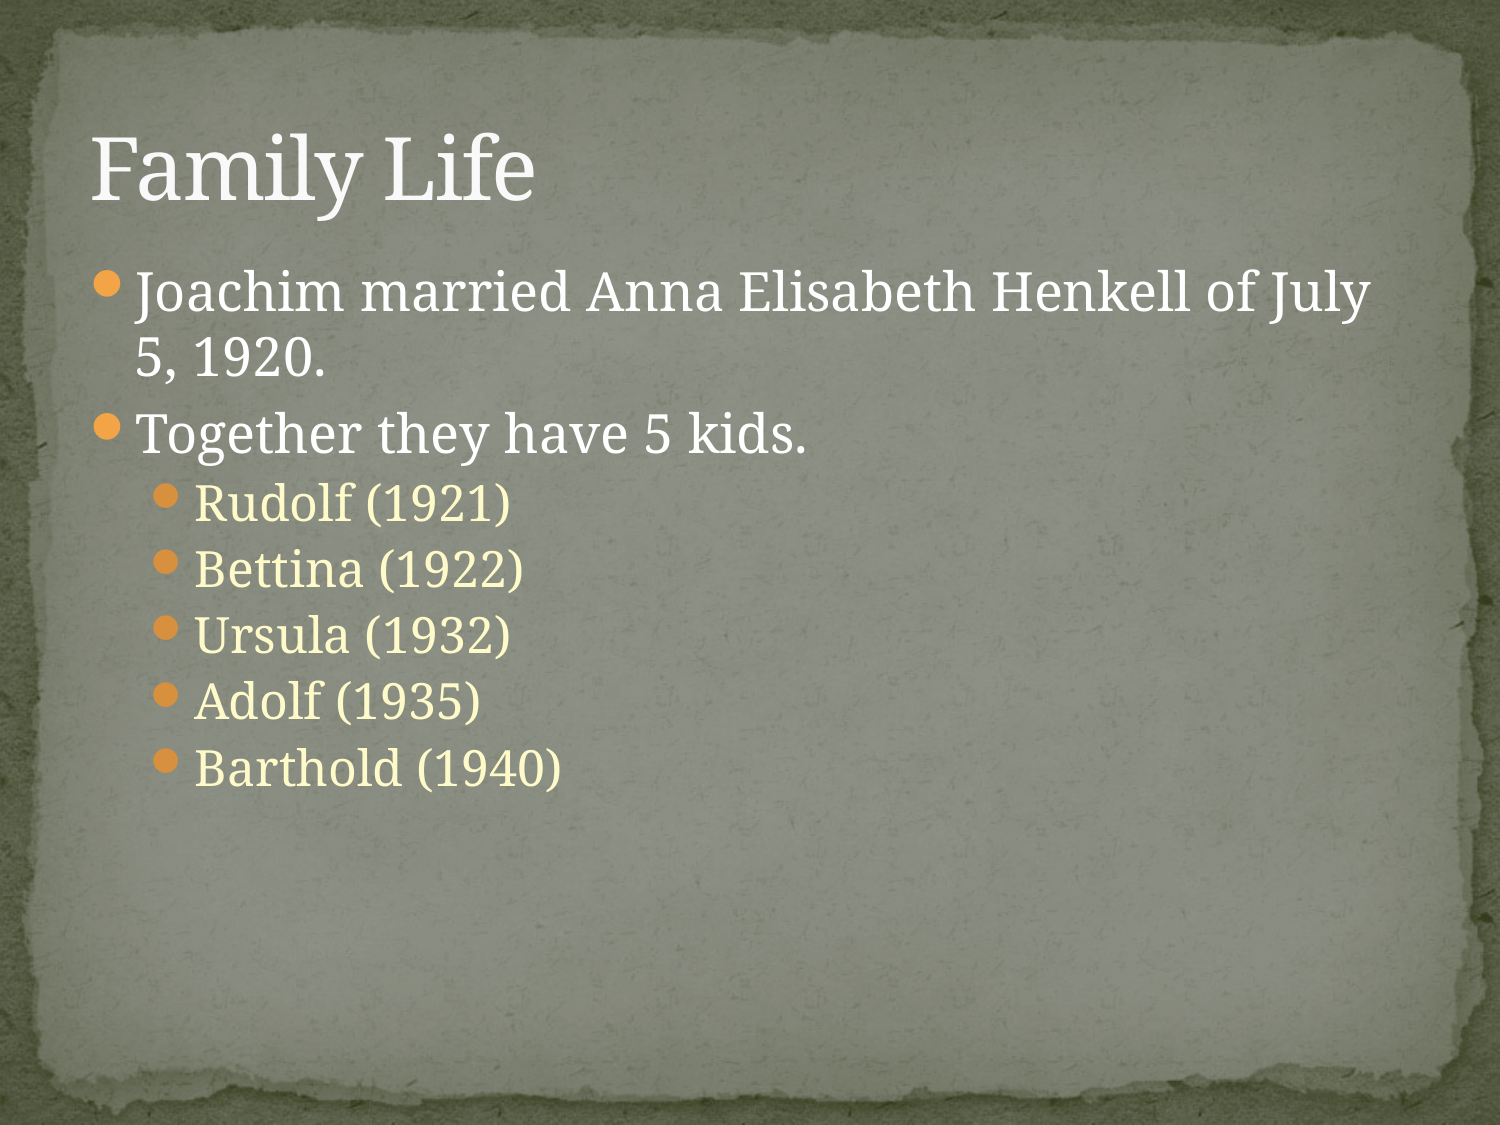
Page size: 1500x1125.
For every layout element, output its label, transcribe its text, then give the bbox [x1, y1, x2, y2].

title Family Life [74, 24, 1425, 225]
list Joachim married Anna Elisabeth Henkell of July 5, 1920. Together they have 5 kids. Rudolf (1921) Bettina (1922) Ursula (1932) Adolf (1935) Barthold (1940) [75, 249, 1425, 1000]
